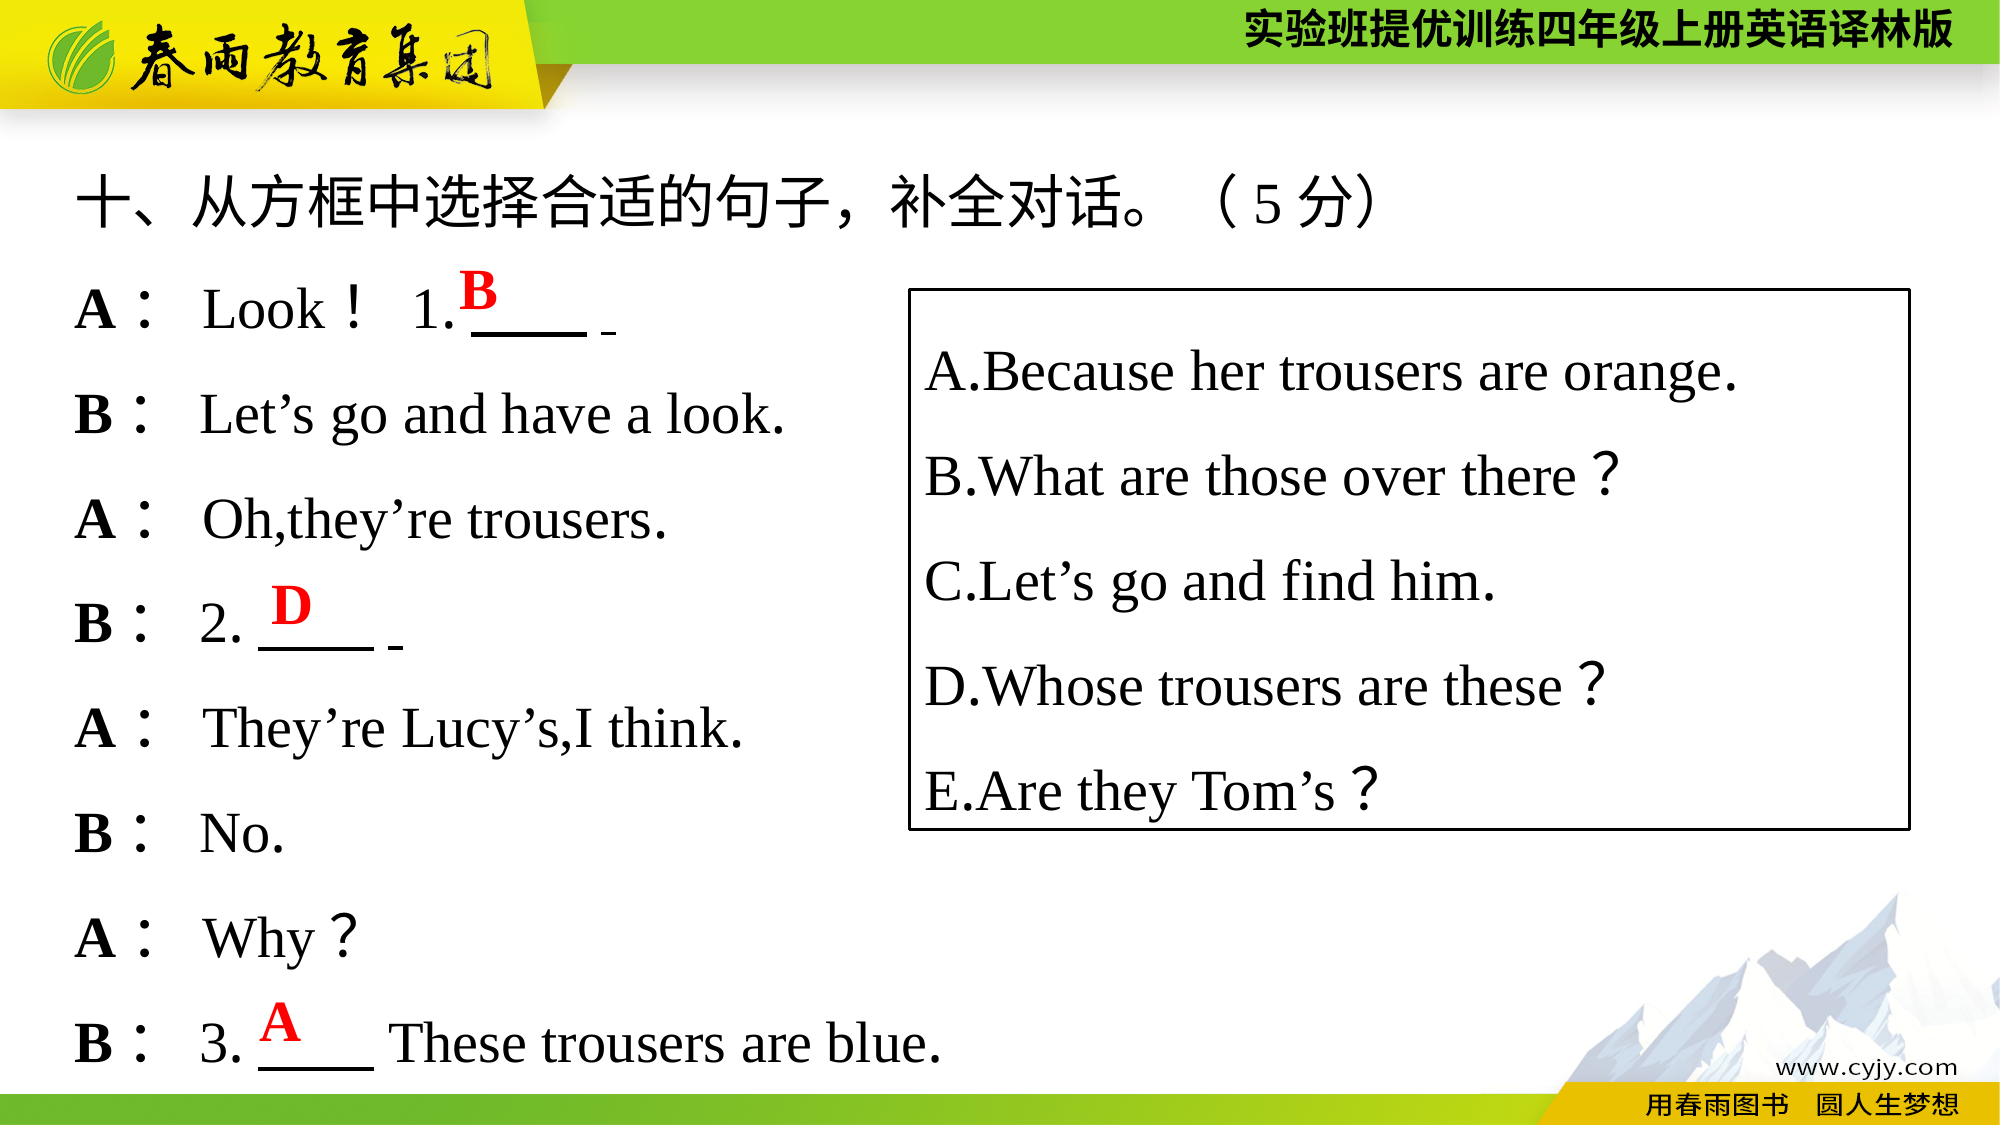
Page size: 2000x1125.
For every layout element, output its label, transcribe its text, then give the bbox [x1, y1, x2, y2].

text_box A.Because her trousers are orange. B.What are those over there？ C.Let’s go and find him. D.Whose trousers are these？ E.Are they Tom’s？ [909, 289, 1910, 830]
list 十、从方框中选择合适的句子，补全对话。（5分） A：Look！1. . B：Let’s go and have a look. A：Oh,they’re trousers. B：2. . A：They’re Lucy’s,I think. B：No. A：Why？ B：3. These trousers are blue. [59, 122, 1944, 1092]
text_box D [256, 559, 328, 644]
picture [0, 0, 2000, 1125]
text_box A [244, 975, 317, 1061]
text_box B [445, 244, 514, 329]
